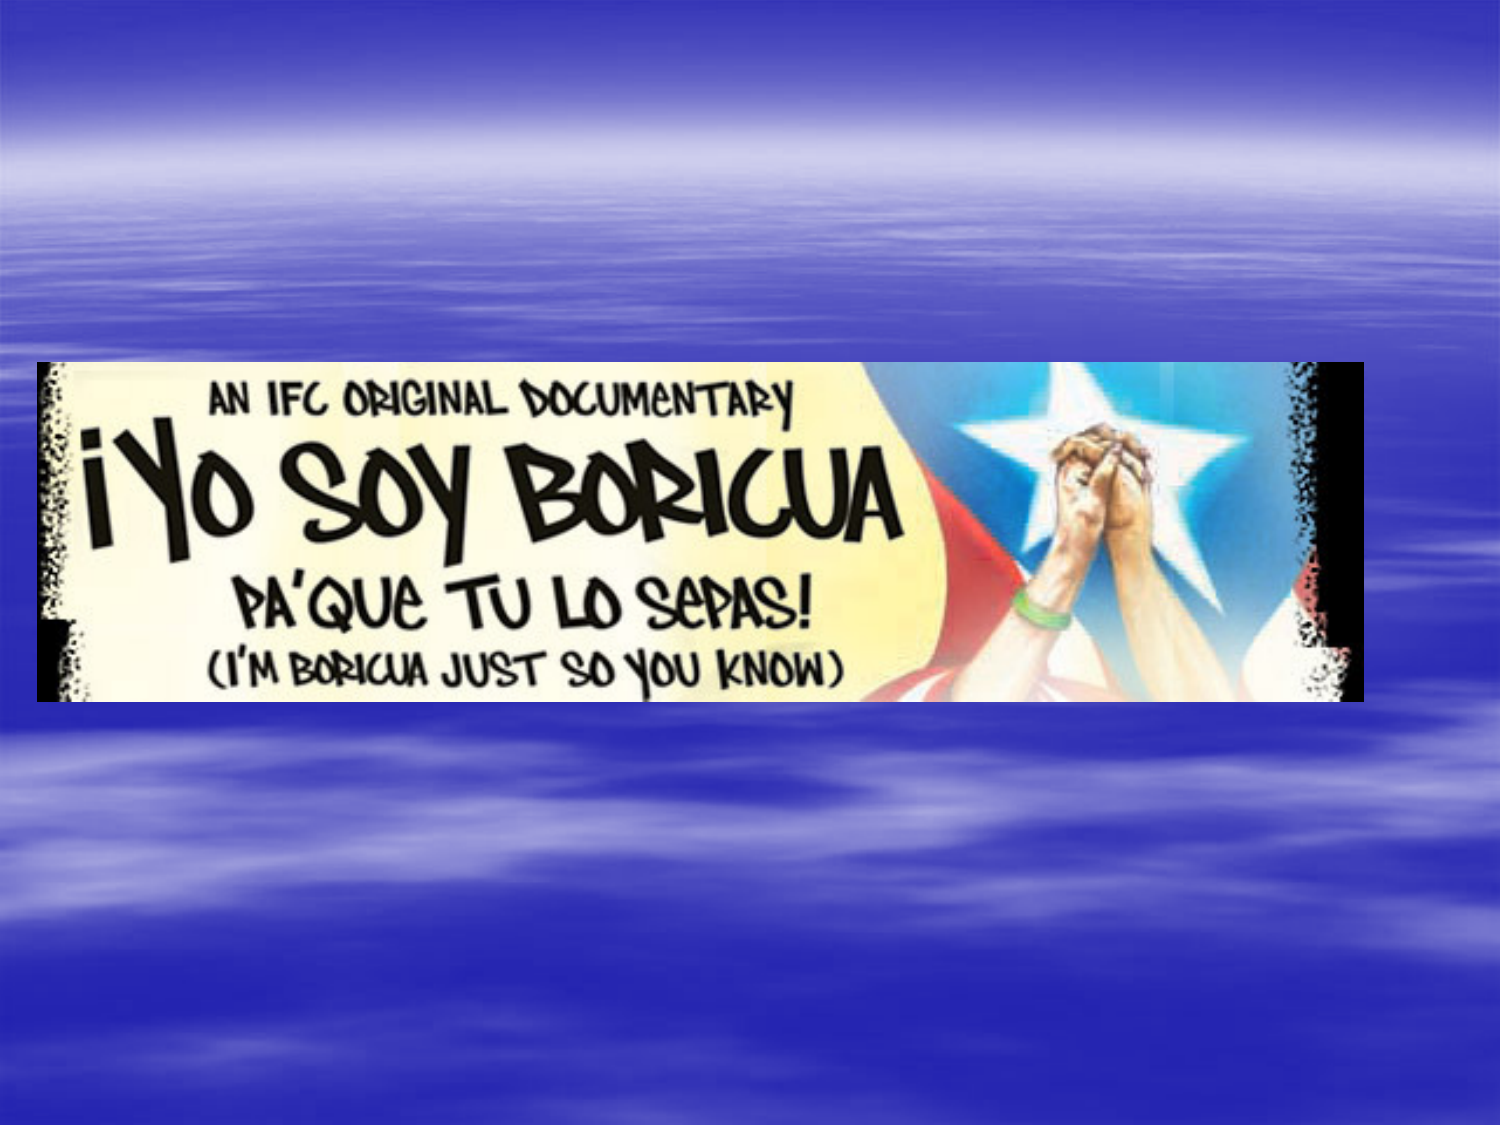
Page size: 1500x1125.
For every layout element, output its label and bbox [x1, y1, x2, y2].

picture [37, 362, 1364, 702]
